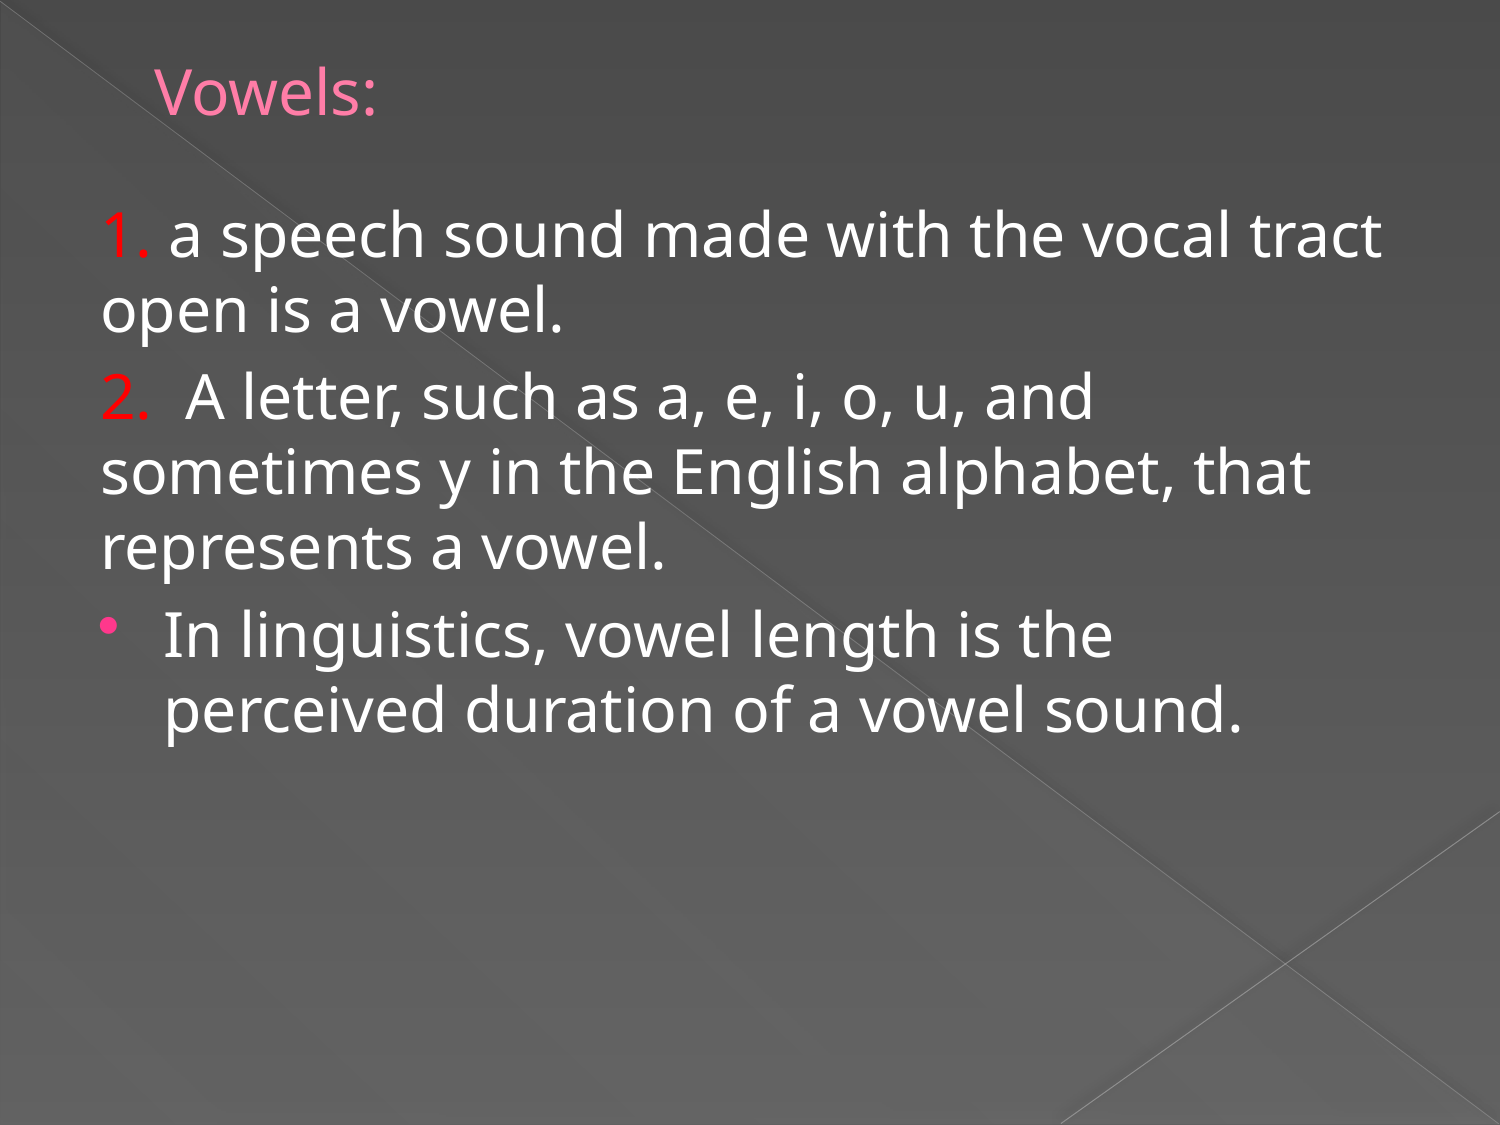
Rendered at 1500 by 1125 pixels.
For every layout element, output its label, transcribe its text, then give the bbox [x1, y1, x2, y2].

title Vowels: [75, 43, 1425, 187]
list 1. a speech sound made with the vocal tract open is a vowel. 2. A letter, such as a, e, i, o, u, and sometimes y in the English alphabet, that represents a vowel. In linguistics, vowel length is the perceived duration of a vowel sound. [75, 187, 1425, 1059]
